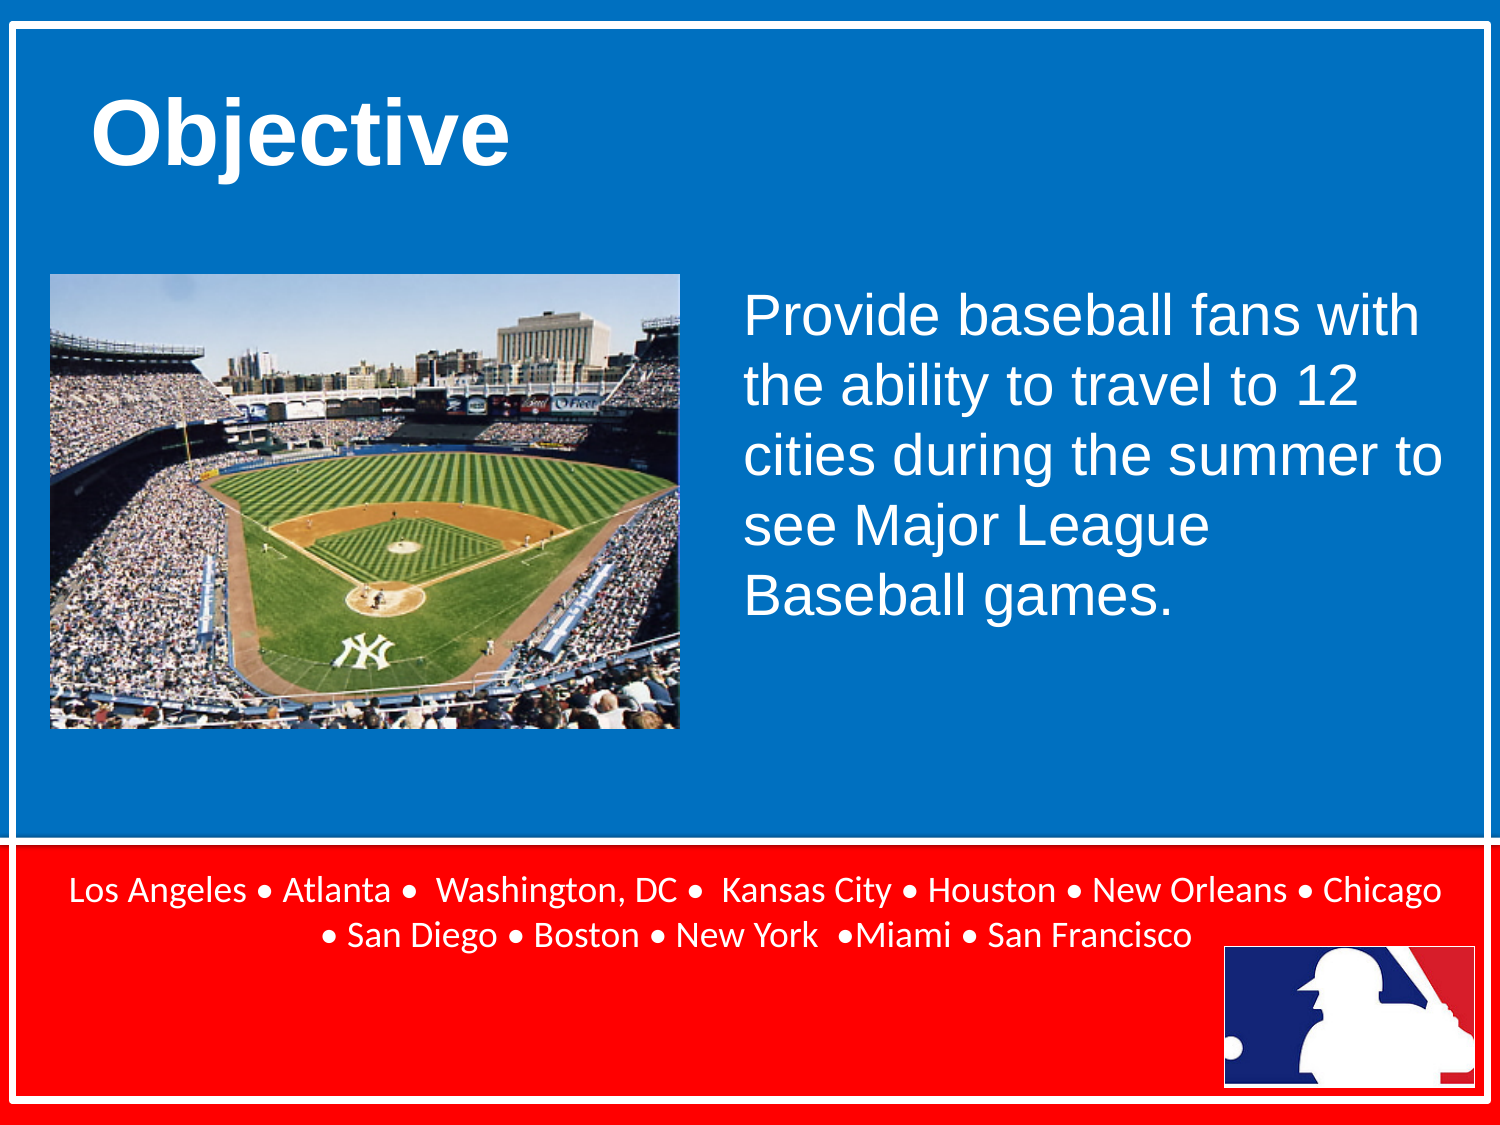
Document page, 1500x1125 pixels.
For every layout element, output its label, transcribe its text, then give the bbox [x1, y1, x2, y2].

text_box Los Angeles • Atlanta • Washington, DC • Kansas City • Houston • New Orleans • Chicago • San Diego • Boston • New York •Miami • San Francisco [49, 857, 1463, 962]
text_box [9, 21, 1491, 1104]
picture [49, 274, 680, 729]
